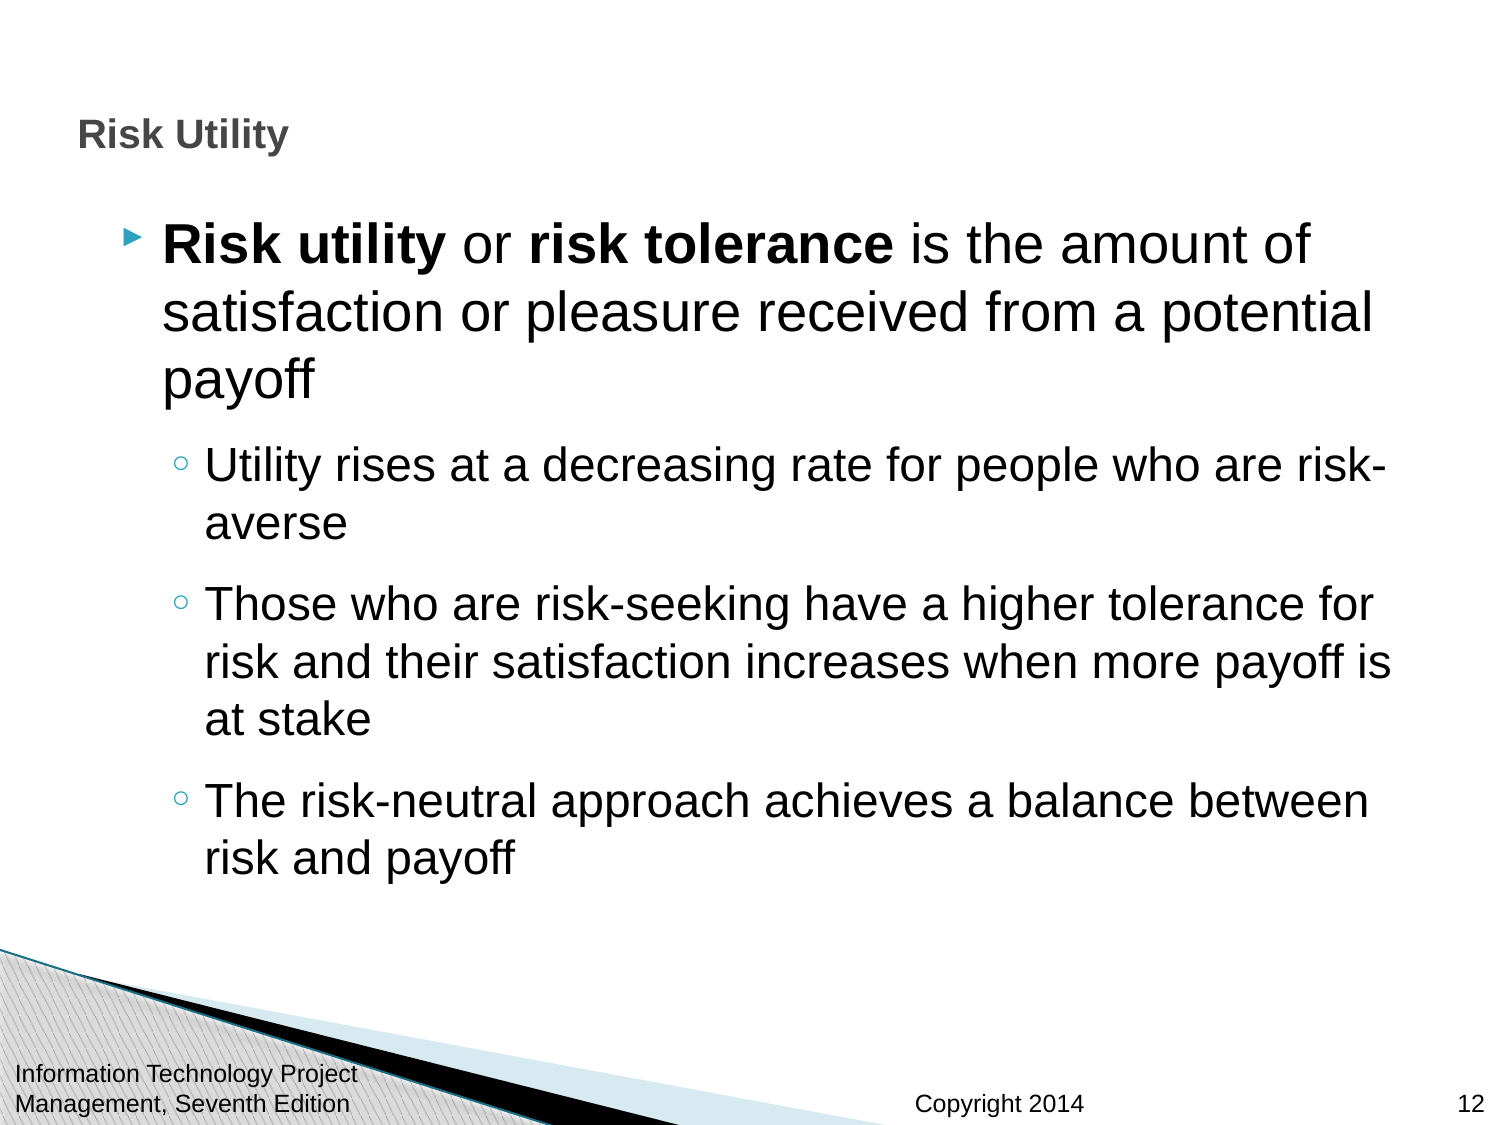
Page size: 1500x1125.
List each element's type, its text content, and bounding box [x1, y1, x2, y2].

list Risk utility or risk tolerance is the amount of satisfaction or pleasure received from a potential payoff Utility rises at a decreasing rate for people who are risk-averse Those who are risk-seeking have a higher tolerance for risk and their satisfaction increases when more payoff is at stake The risk-neutral approach achieves a balance between risk and payoff [87, 199, 1431, 987]
slide_number 12 [1408, 1065, 1500, 1125]
title Risk Utility [62, 99, 1438, 165]
footer Information Technology Project Management, Seventh Edition [0, 1065, 425, 1125]
